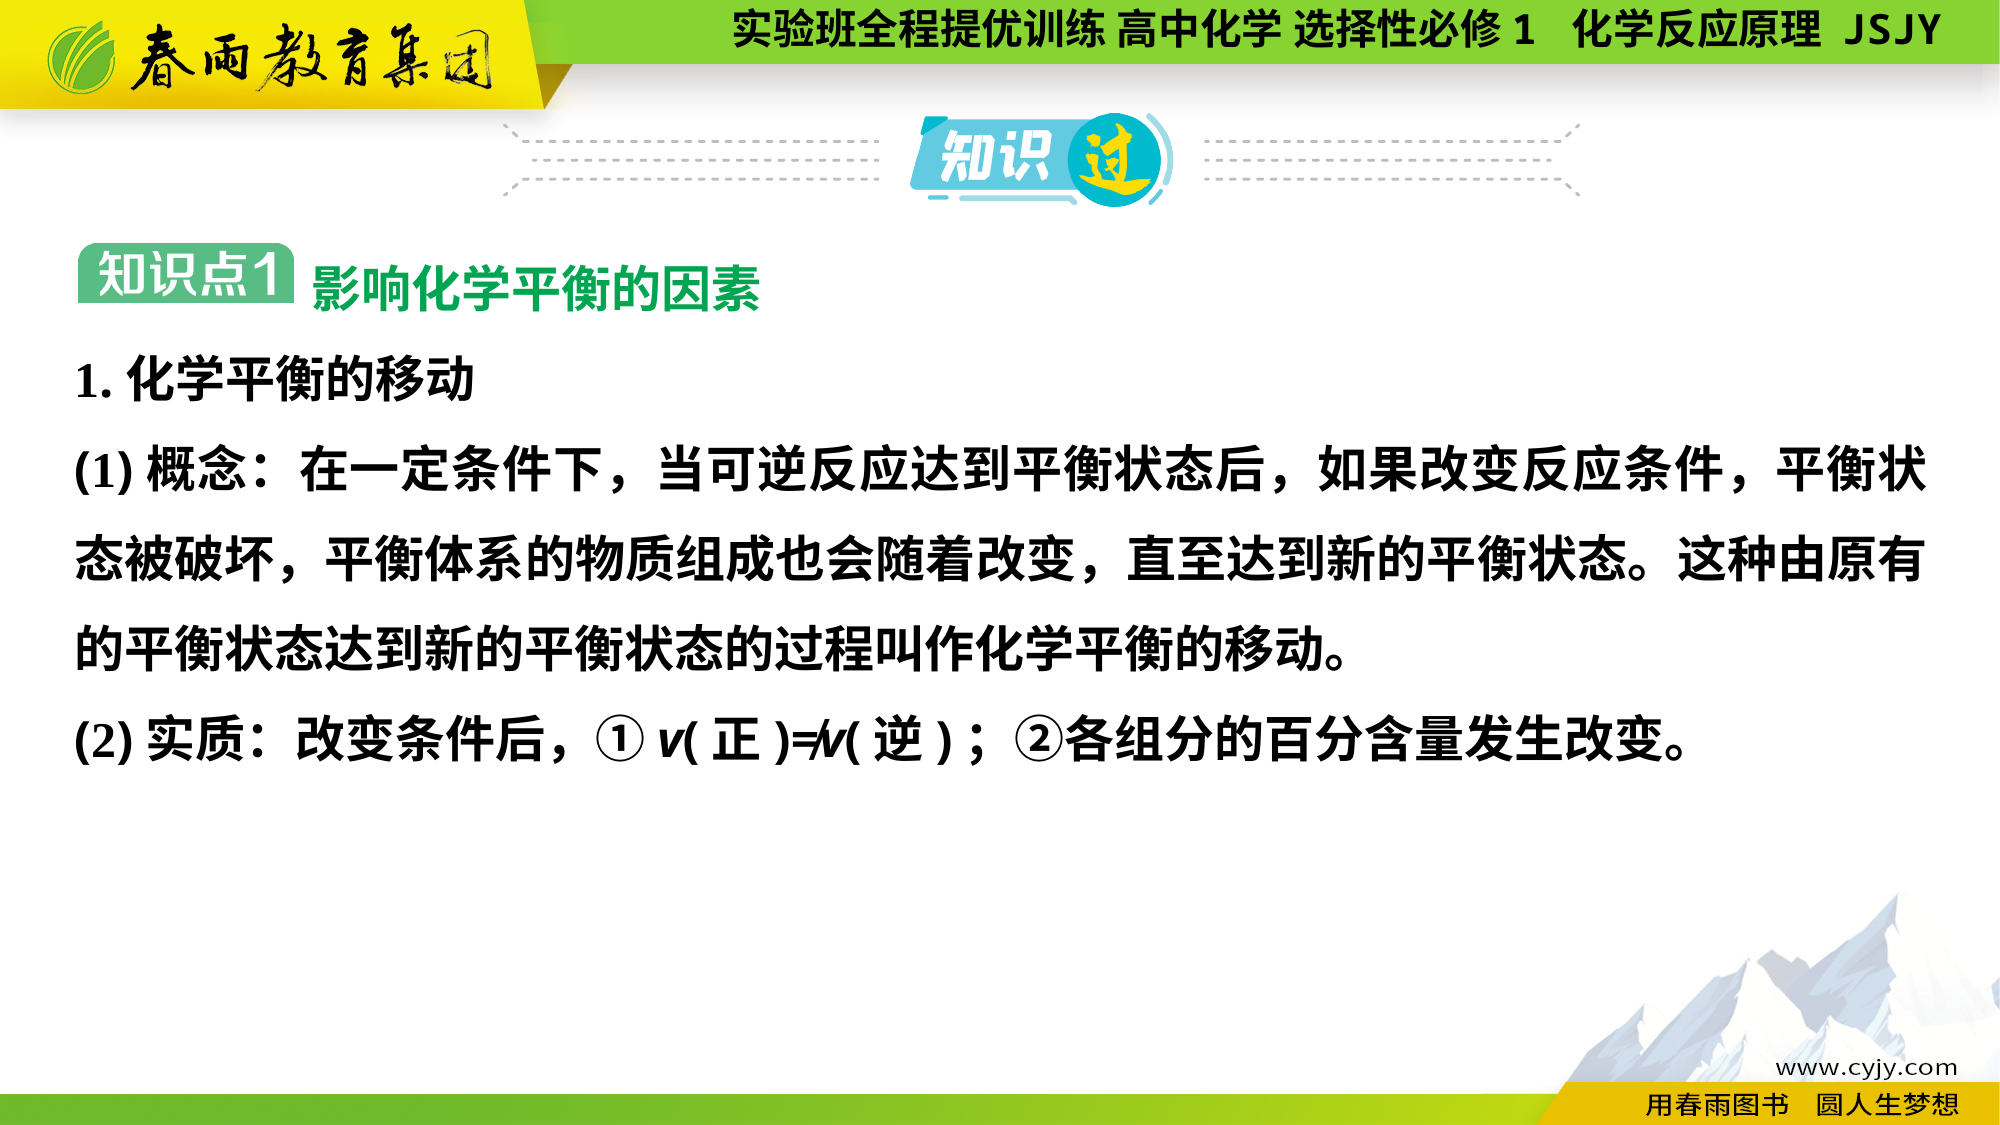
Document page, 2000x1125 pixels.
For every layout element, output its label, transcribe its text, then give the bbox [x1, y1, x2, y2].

list 影响化学平衡的因素 1.化学平衡的移动 (1)概念：在一定条件下，当可逆反应达到平衡状态后，如果改变反应条件，平衡状态被破坏，平衡体系的物质组成也会随着改变，直至达到新的平衡状态。这种由原有的平衡状态达到新的平衡状态的过程叫作化学平衡的移动。 (2)实质：改变条件后，①v(正)≠v(逆)；②各组分的百分含量发生改变。 [59, 219, 1944, 769]
picture [0, 0, 2000, 1125]
